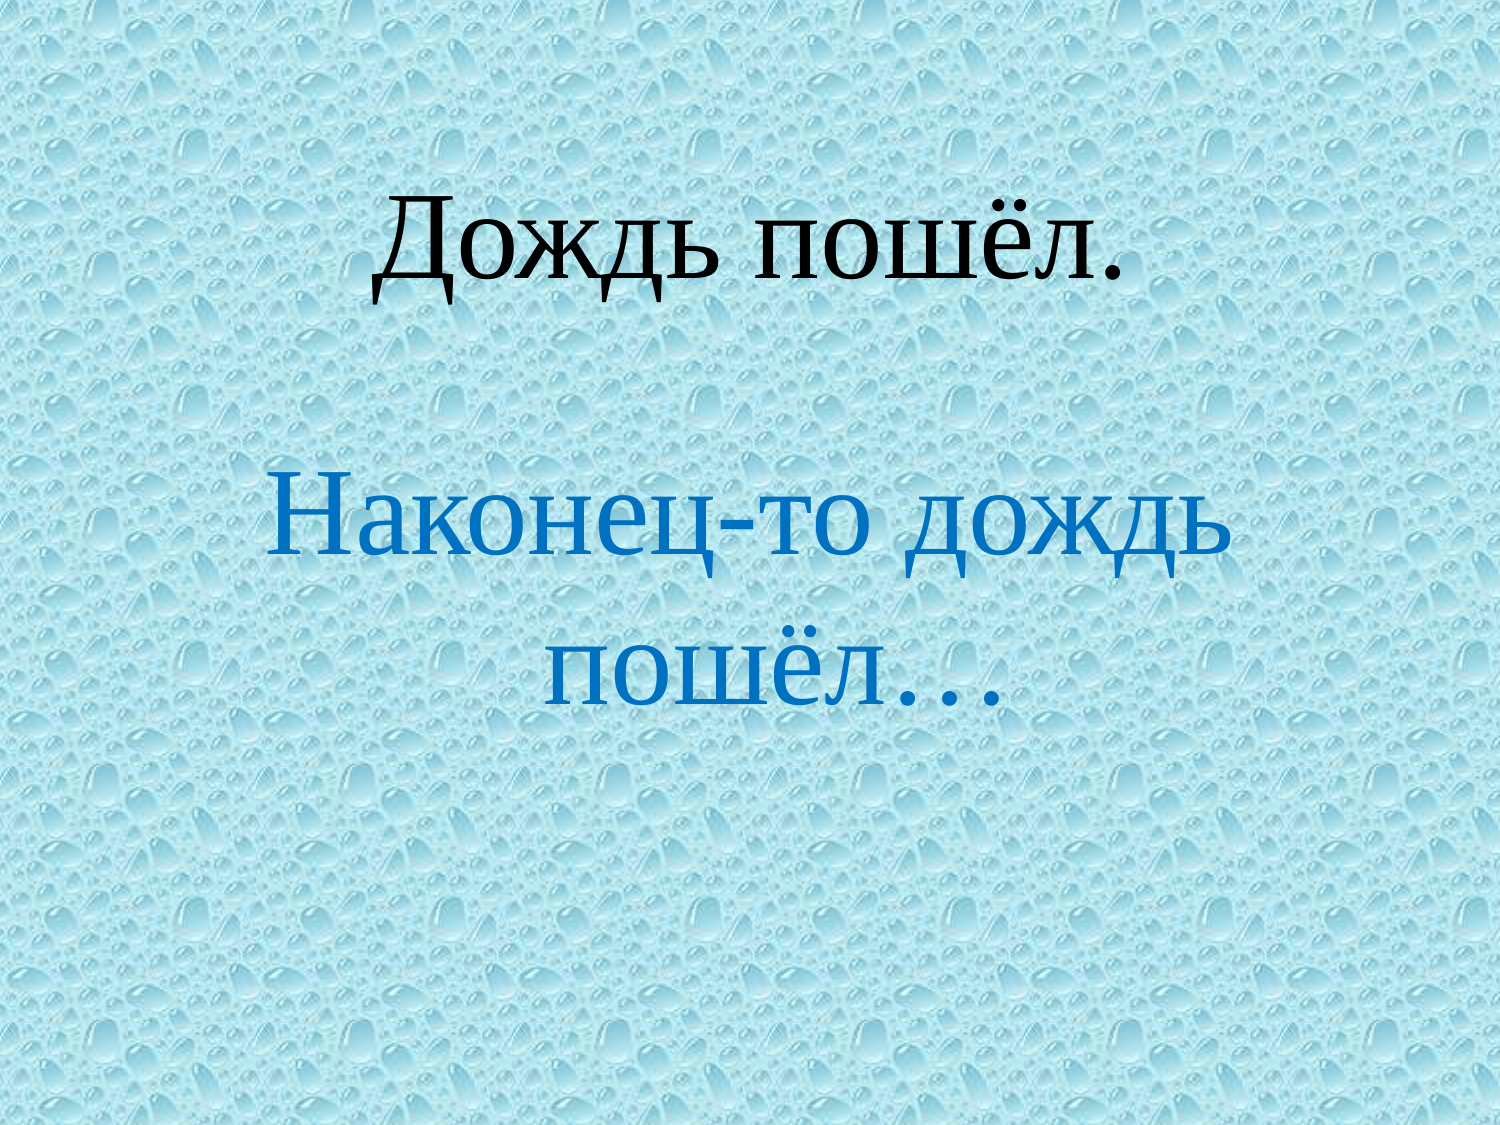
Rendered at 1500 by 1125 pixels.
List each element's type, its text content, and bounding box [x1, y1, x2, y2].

title Дождь пошёл. [75, 128, 1425, 329]
list Наконец-то дождь пошёл… [75, 421, 1425, 1005]
picture [0, 0, 1500, 1125]
